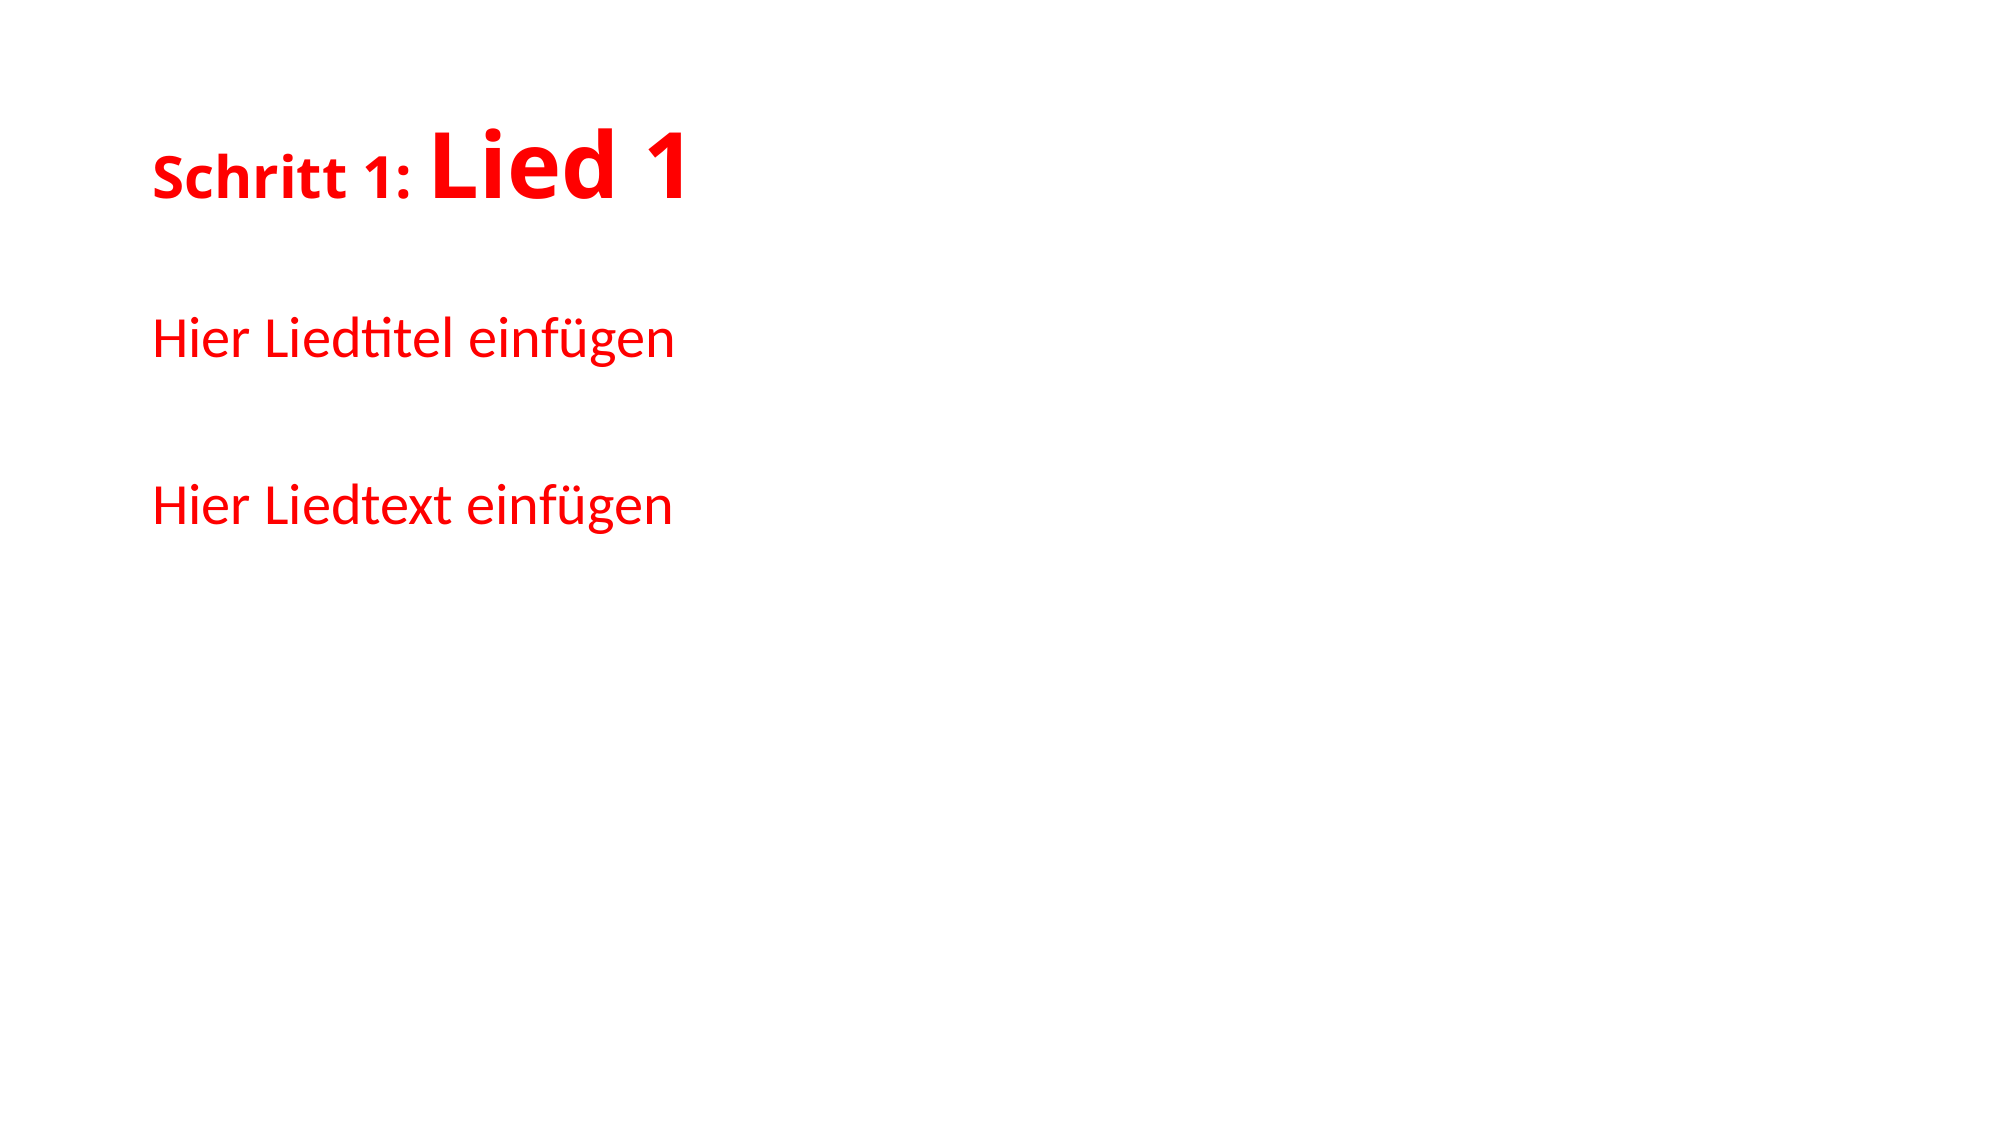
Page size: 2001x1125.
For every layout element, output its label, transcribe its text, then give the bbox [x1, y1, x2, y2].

list Hier Liedtitel einfügen Hier Liedtext einfügen [137, 299, 1863, 1014]
title Schritt 1: Lied 1 [137, 59, 1863, 278]
